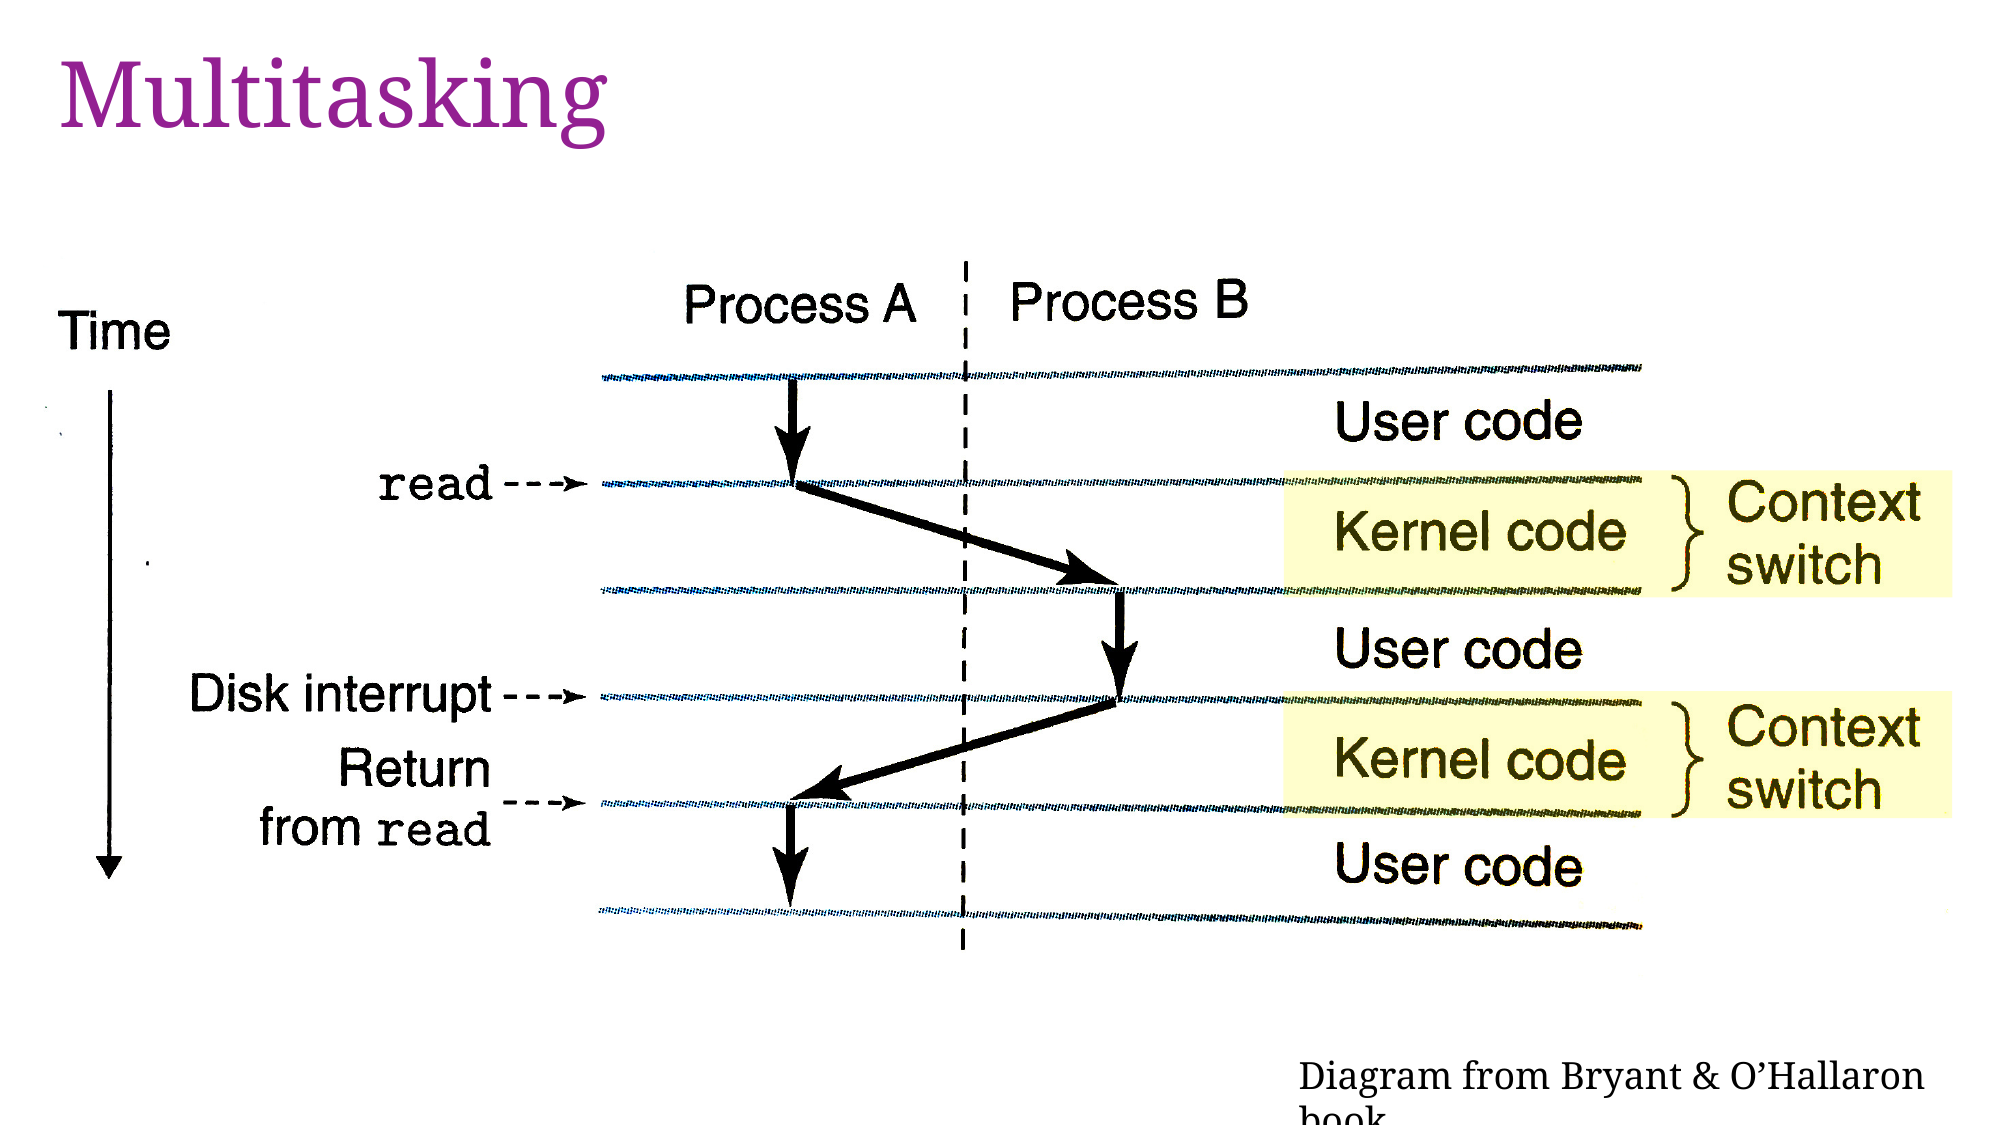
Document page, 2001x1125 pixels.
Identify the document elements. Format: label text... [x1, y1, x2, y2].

title Multitasking [43, 25, 1953, 171]
text_box Diagram from Bryant & O’Hallaron book [1283, 1044, 1953, 1125]
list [43, 231, 1953, 988]
